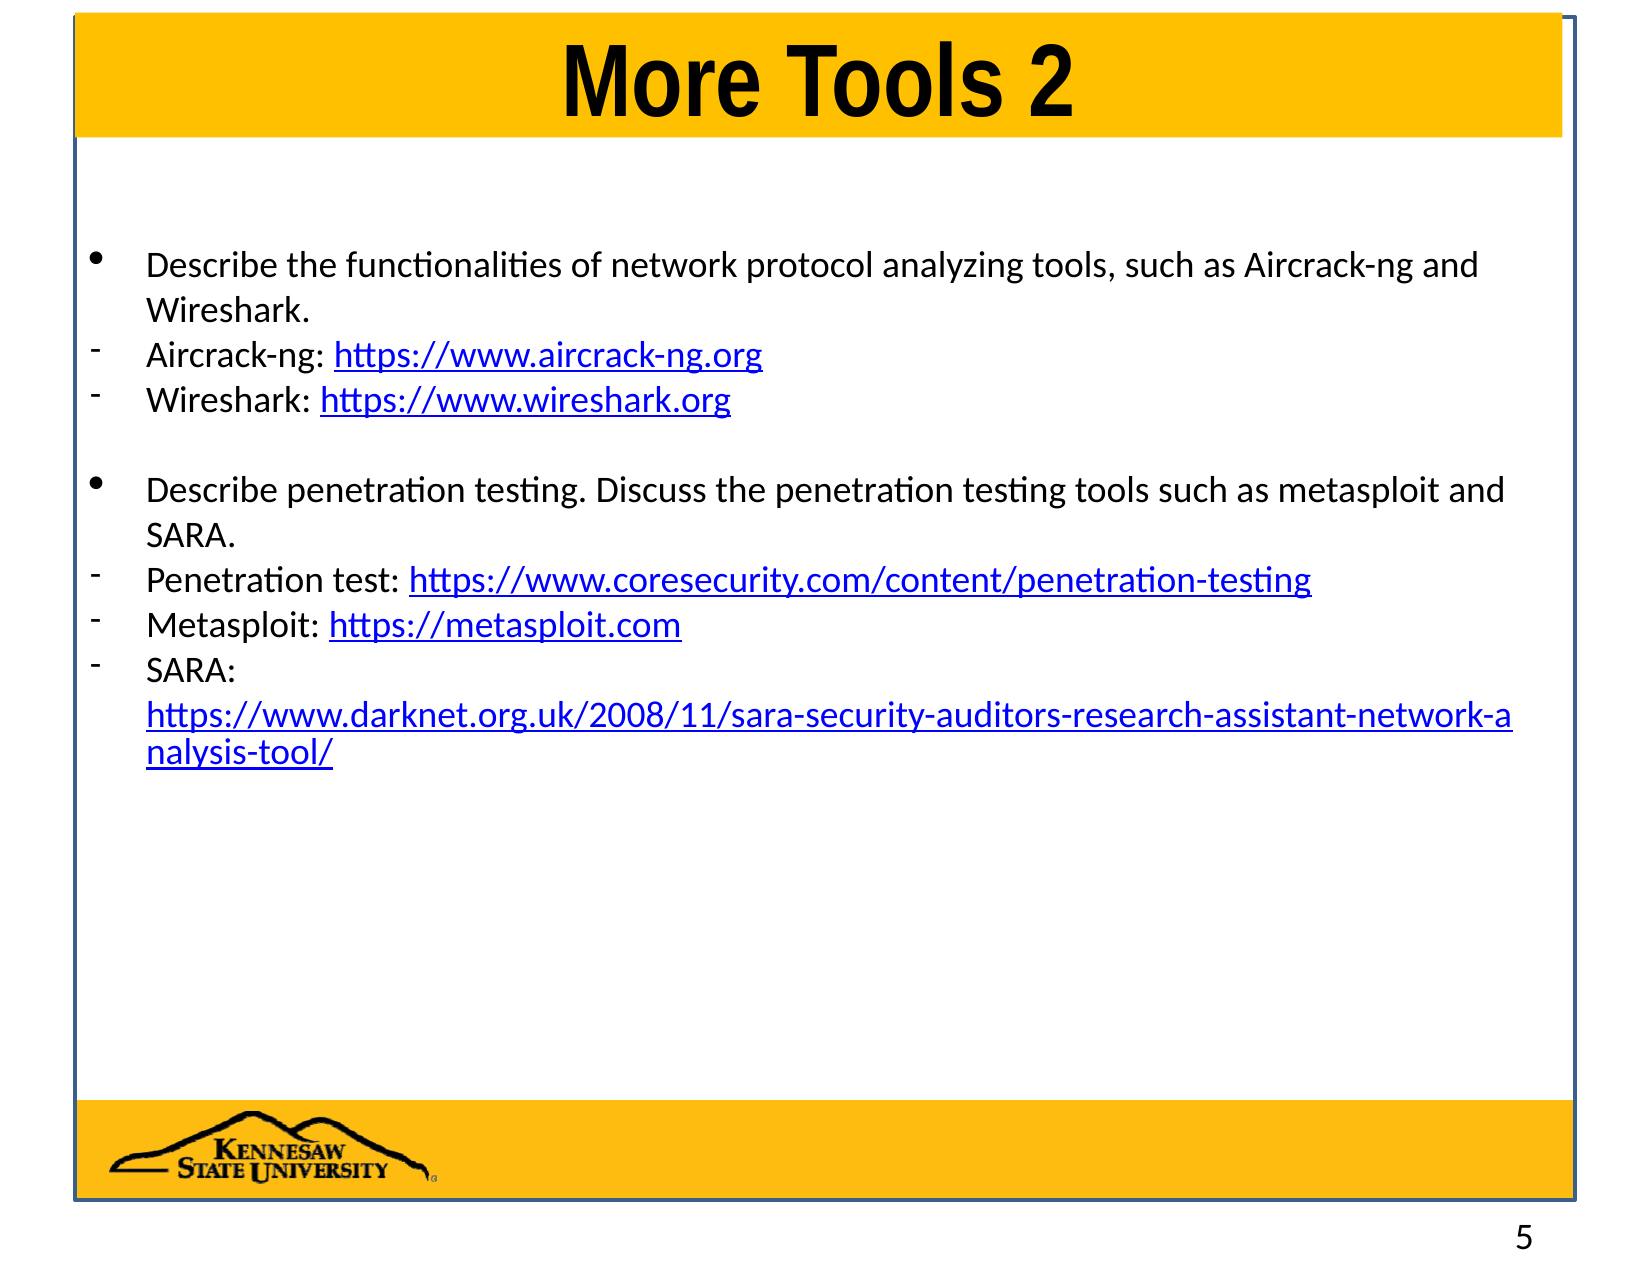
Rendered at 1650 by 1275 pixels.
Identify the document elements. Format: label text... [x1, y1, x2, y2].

picture [108, 1111, 437, 1184]
title More Tools 2 [75, 12, 1563, 138]
text_box Describe the functionalities of network protocol analyzing tools, such as Aircrack-ng and Wireshark. Aircrack-ng: https://www.aircrack-ng.org Wireshark: https://www.wireshark.org Describe penetration testing. Discuss the penetration testing tools such as metasploit and SARA. Penetration test: https://www.coresecurity.com/content/penetration-testing Metasploit: https://metasploit.com SARA: https://www.darknet.org.uk/2008/11/sara-security-auditors-research-assistant-network-analysis-tool/ [75, 187, 1538, 788]
